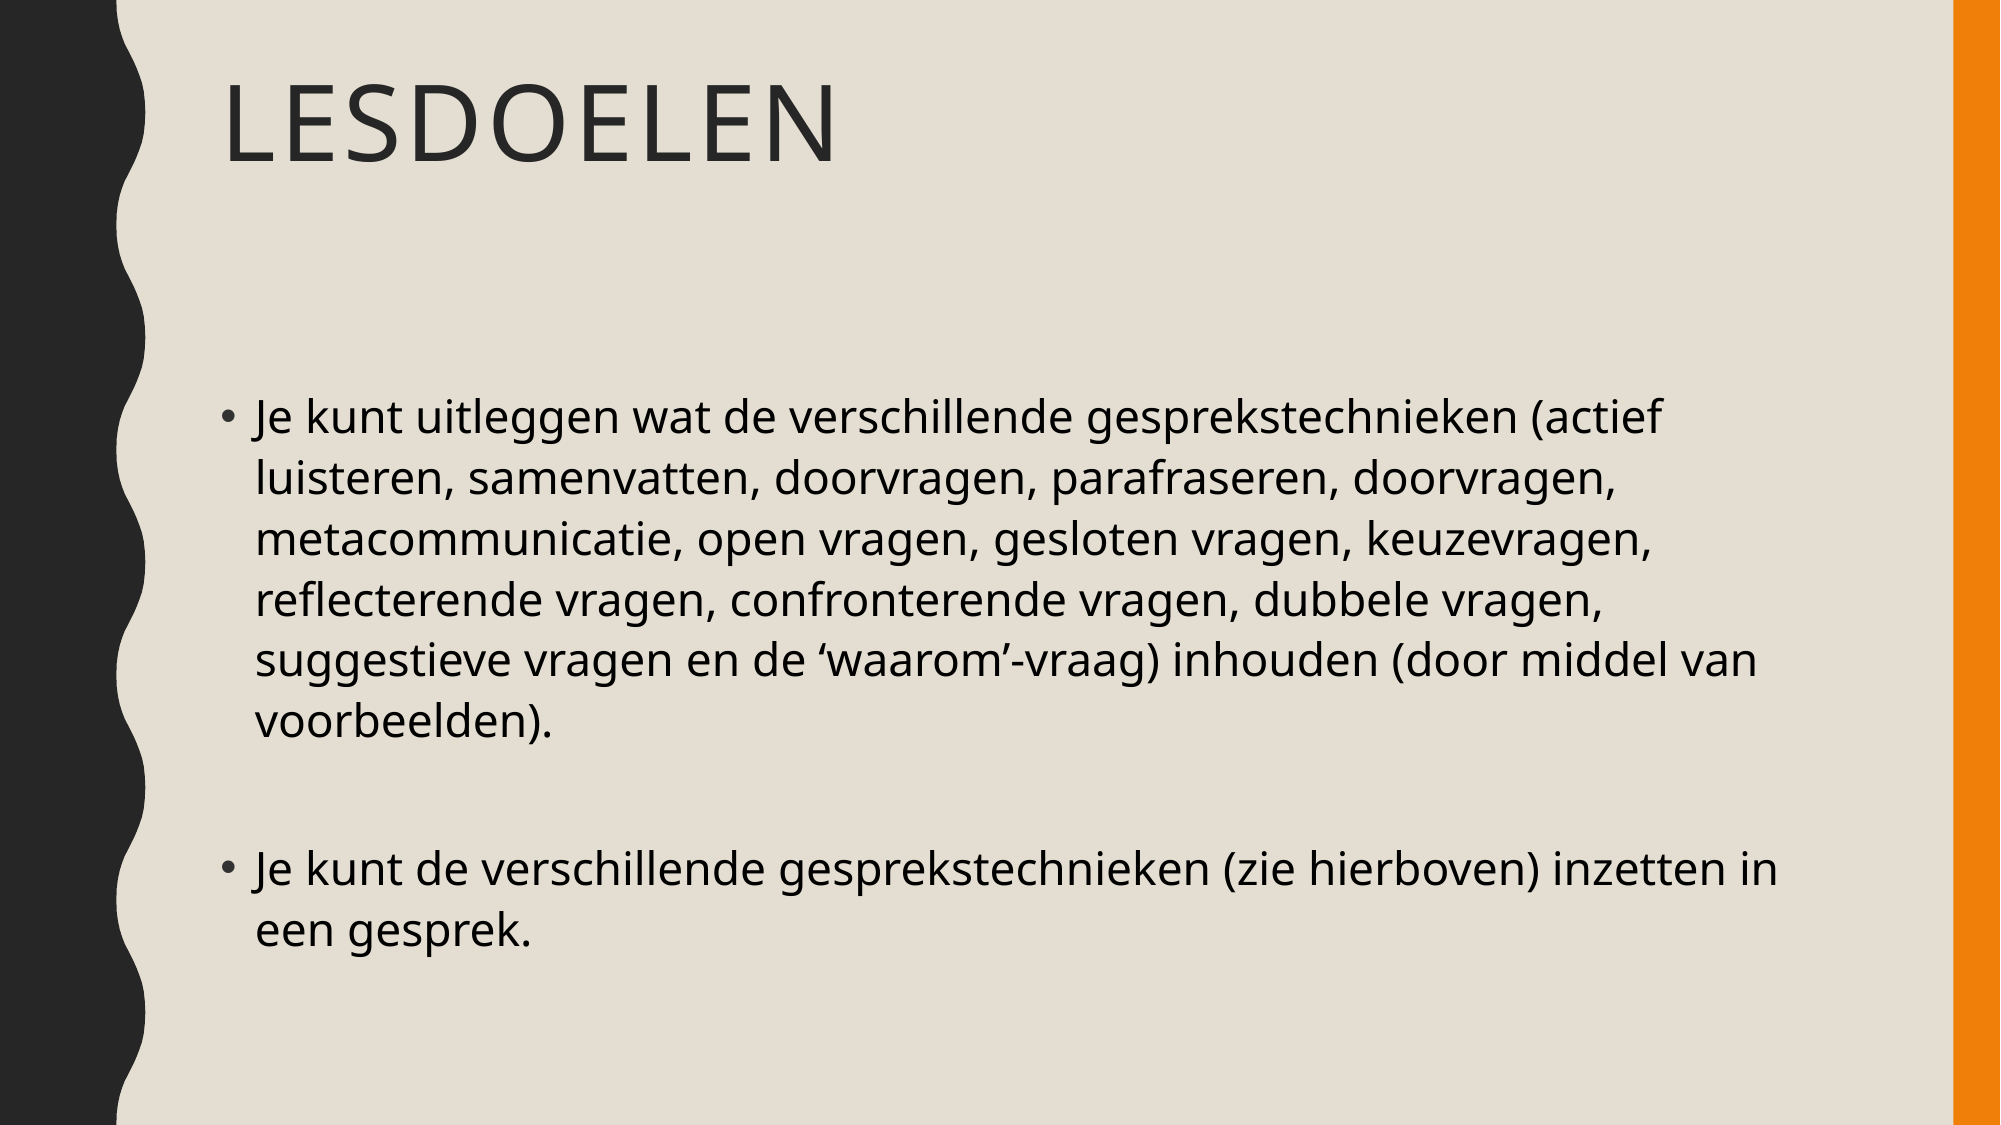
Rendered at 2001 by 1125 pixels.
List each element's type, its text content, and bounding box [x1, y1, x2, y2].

title lesdoelen [205, 62, 1875, 308]
list Je kunt uitleggen wat de verschillende gesprekstechnieken (actief luisteren, samenvatten, doorvragen, parafraseren, doorvragen, metacommunicatie, open vragen, gesloten vragen, keuzevragen, reflecterende vragen, confronterende vragen, dubbele vragen, suggestieve vragen en de ‘waarom’-vraag) inhouden (door middel van voorbeelden). Je kunt de verschillende gesprekstechnieken (zie hierboven) inzetten in een gesprek. [205, 375, 1875, 965]
